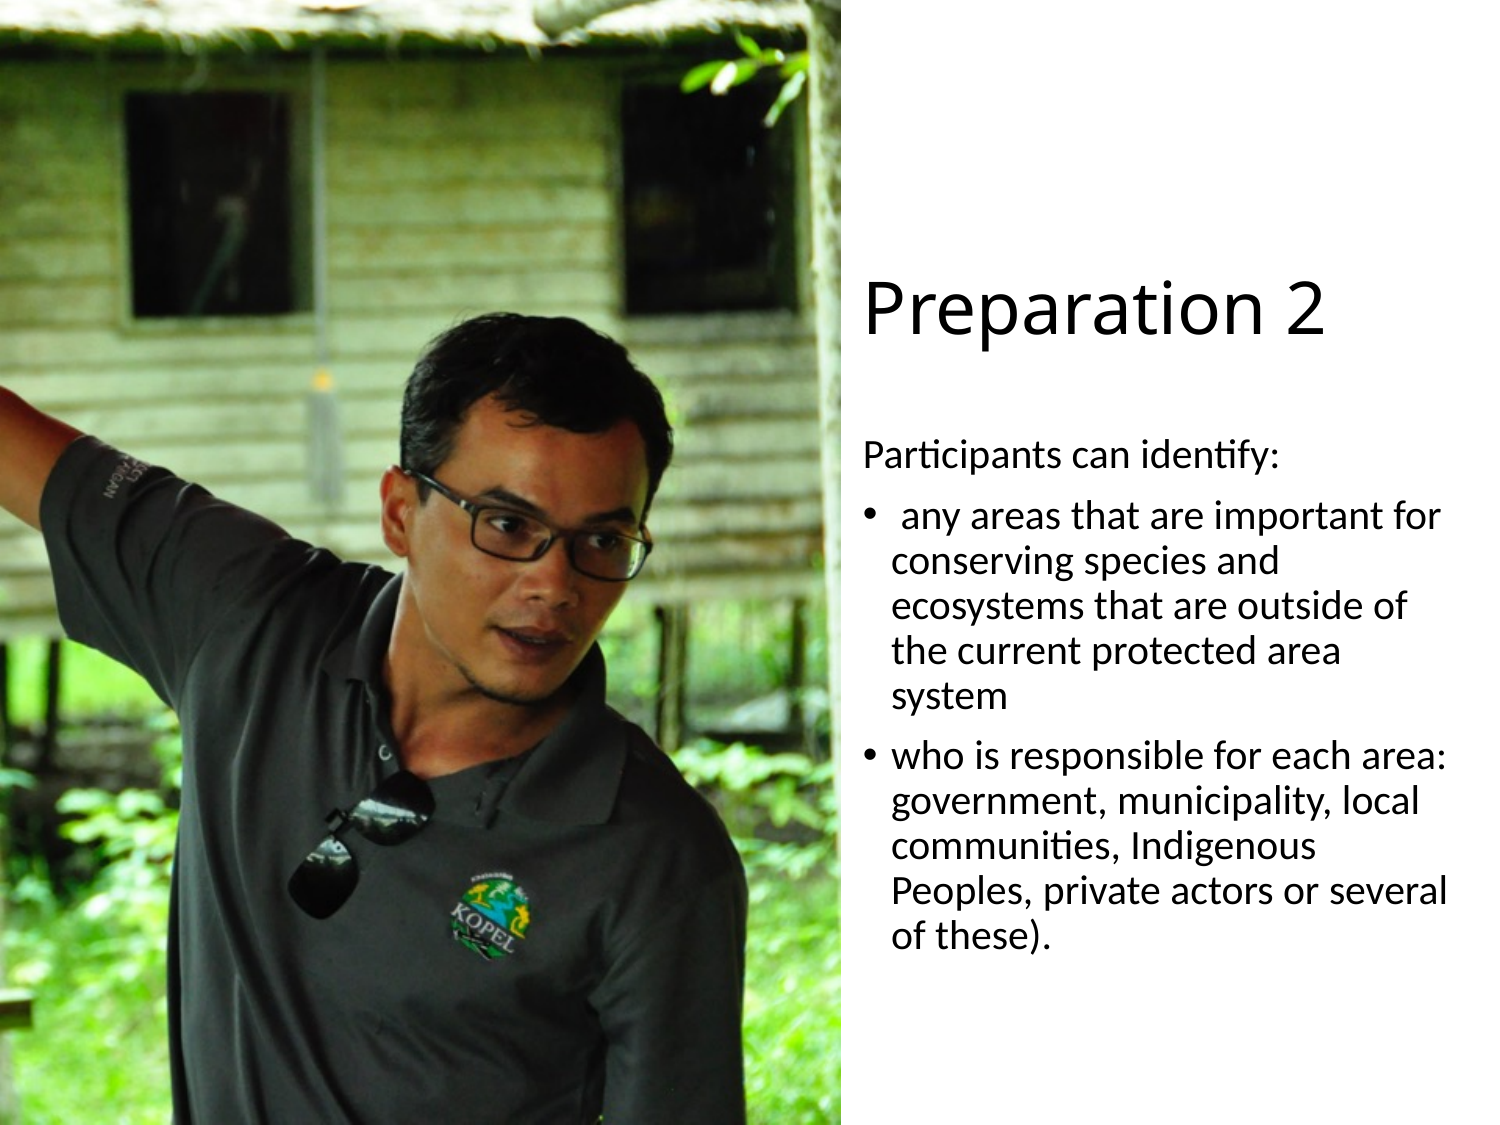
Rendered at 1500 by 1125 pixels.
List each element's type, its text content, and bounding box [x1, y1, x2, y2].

list Participants can identify: any areas that are important for conserving species and ecosystems that are outside of the current protected area system who is responsible for each area: government, municipality, local communities, Indigenous Peoples, private actors or several of these). [847, 425, 1473, 1039]
text_box [841, 0, 1500, 1125]
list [0, 0, 841, 1125]
title Preparation 2 [847, 236, 1413, 386]
